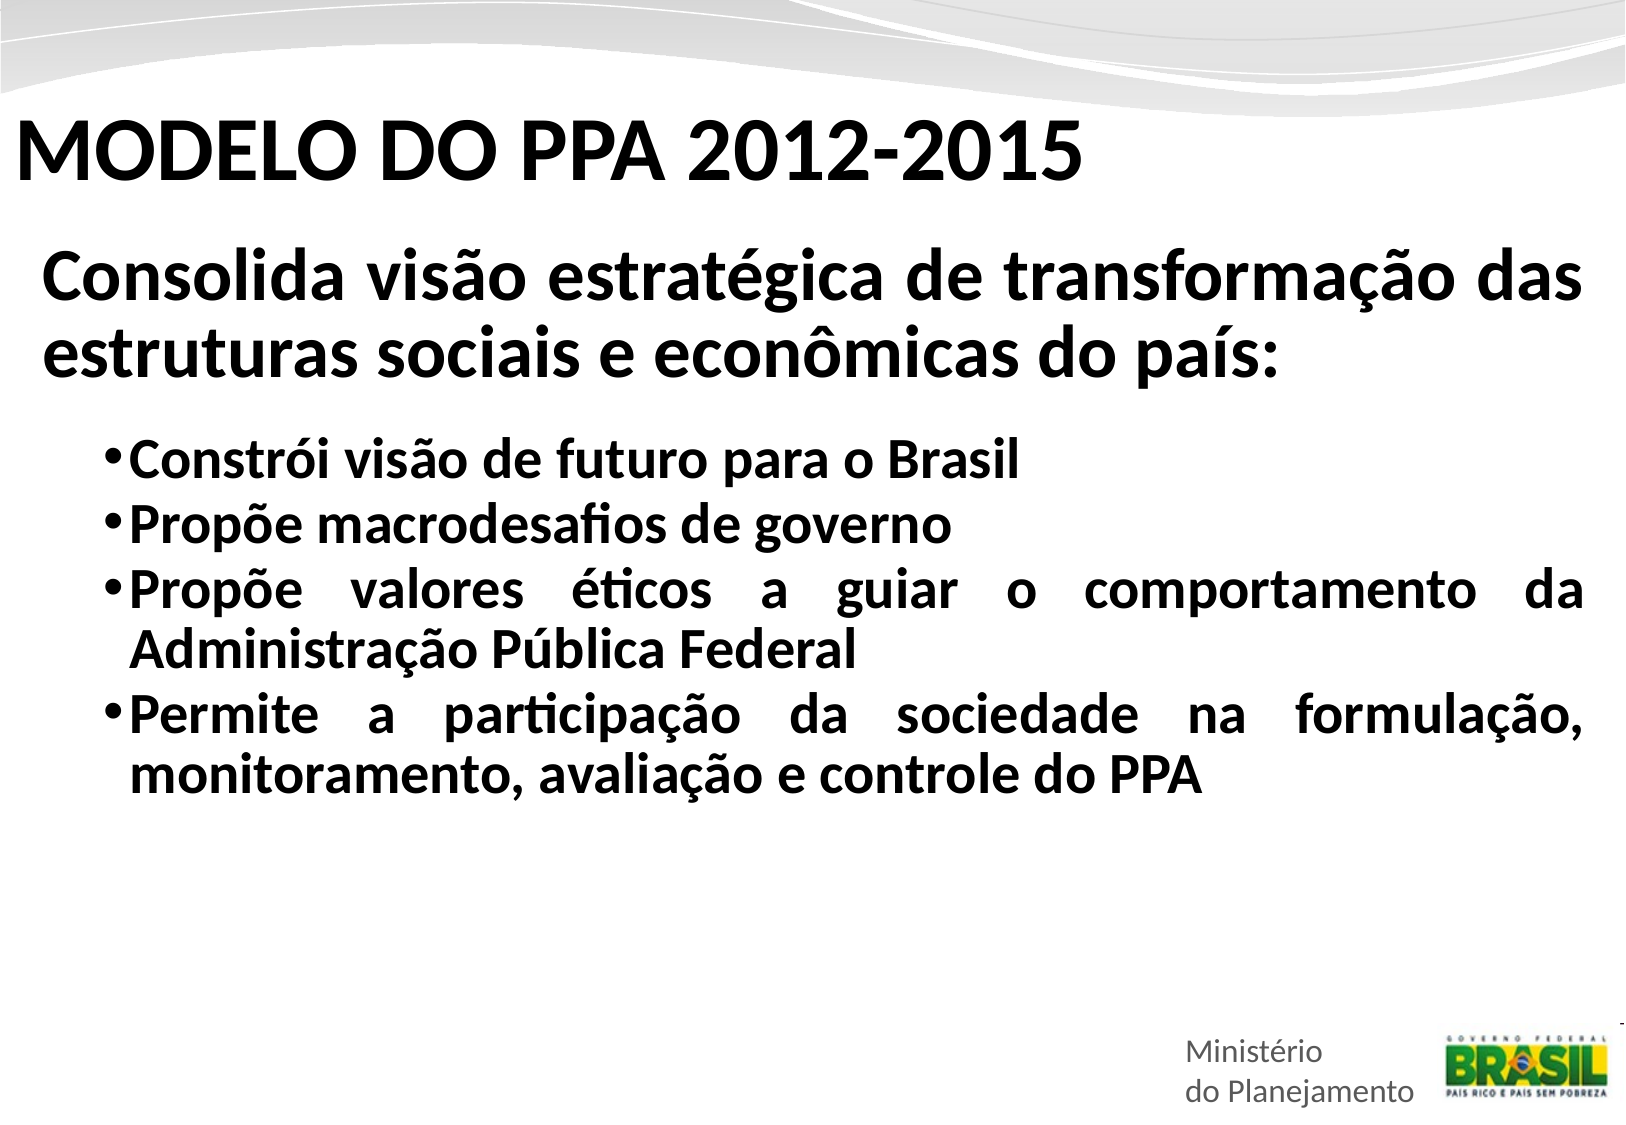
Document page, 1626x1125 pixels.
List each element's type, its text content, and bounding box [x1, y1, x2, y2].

picture [1437, 1023, 1624, 1110]
text_box Consolida visão estratégica de transformação das estruturas sociais e econômicas do país: Constrói visão de futuro para o Brasil Propõe macrodesafios de governo Propõe valores éticos a guiar o comportamento da Administração Pública Federal Permite a participação da sociedade na formulação, monitoramento, avaliação e controle do PPA [27, 307, 1600, 1002]
text_box MODELO DO PPA 2012-2015 [0, 93, 1625, 307]
